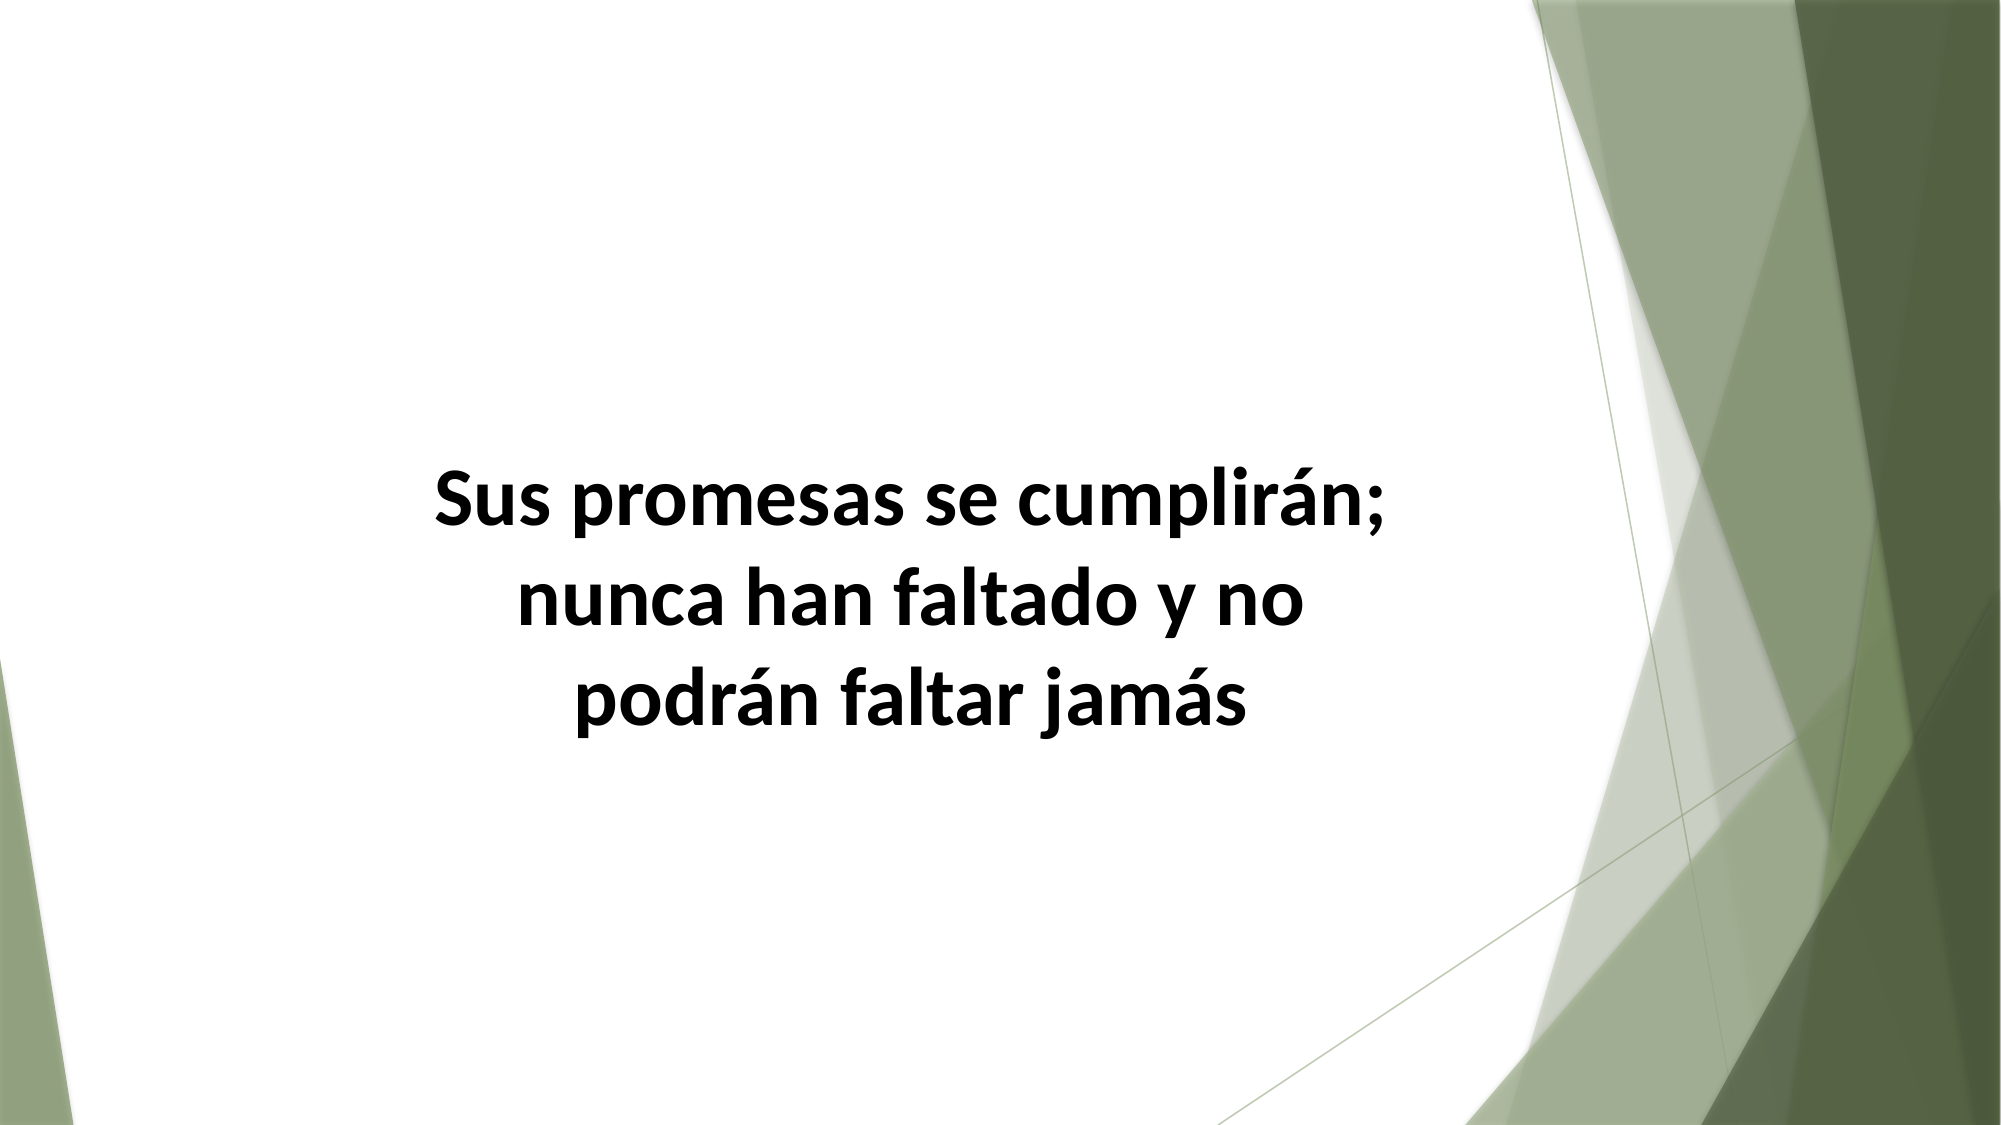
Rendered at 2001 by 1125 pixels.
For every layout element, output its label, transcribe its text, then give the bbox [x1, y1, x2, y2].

text_box Sus promesas se cumplirán; nunca han faltado y no podrán faltar jamás [411, 434, 1412, 750]
